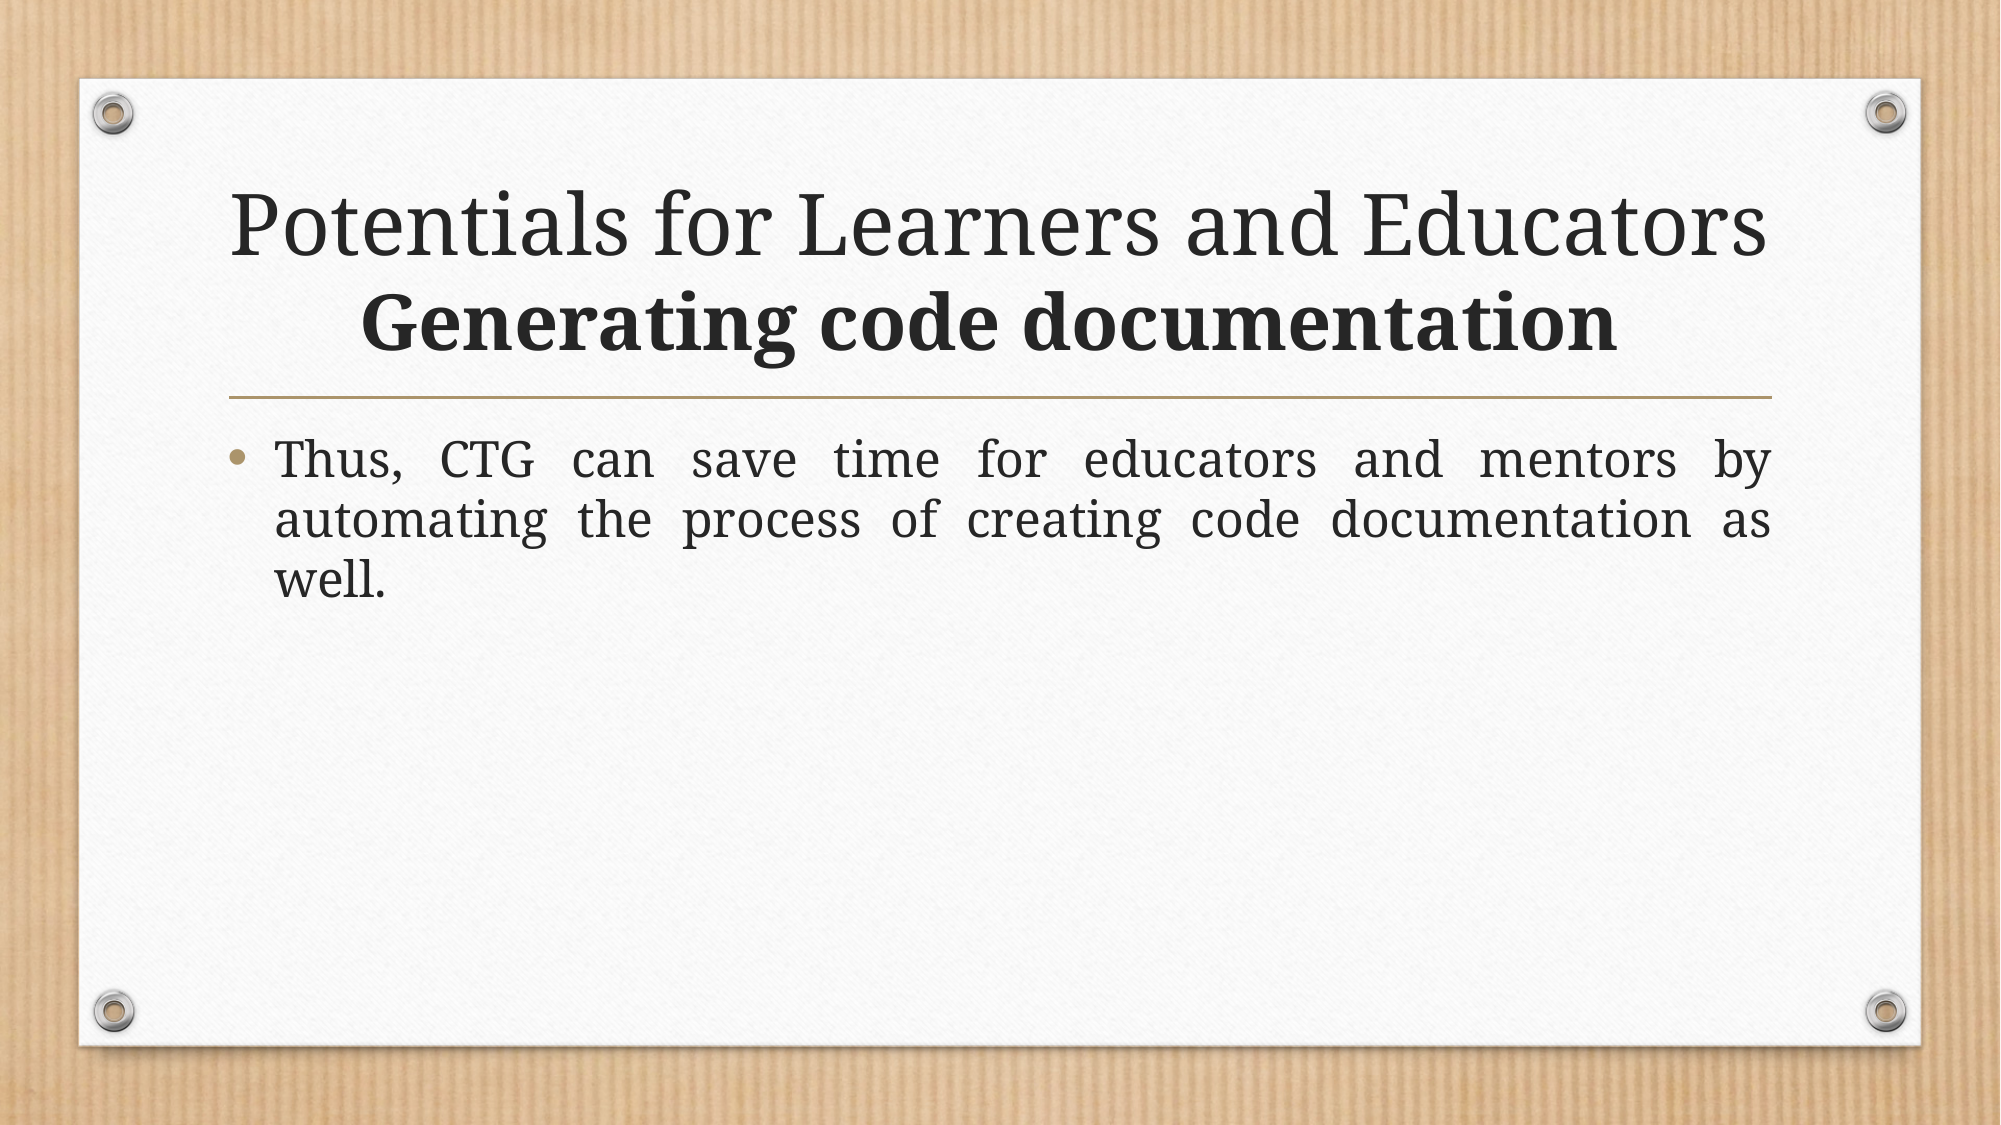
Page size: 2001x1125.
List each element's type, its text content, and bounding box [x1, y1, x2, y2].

list Thus, CTG can save time for educators and mentors by automating the process of creating code documentation as well. [212, 419, 1788, 964]
title Potentials for Learners and Educators Generating code documentation [212, 161, 1788, 375]
picture [0, 0, 2001, 1125]
